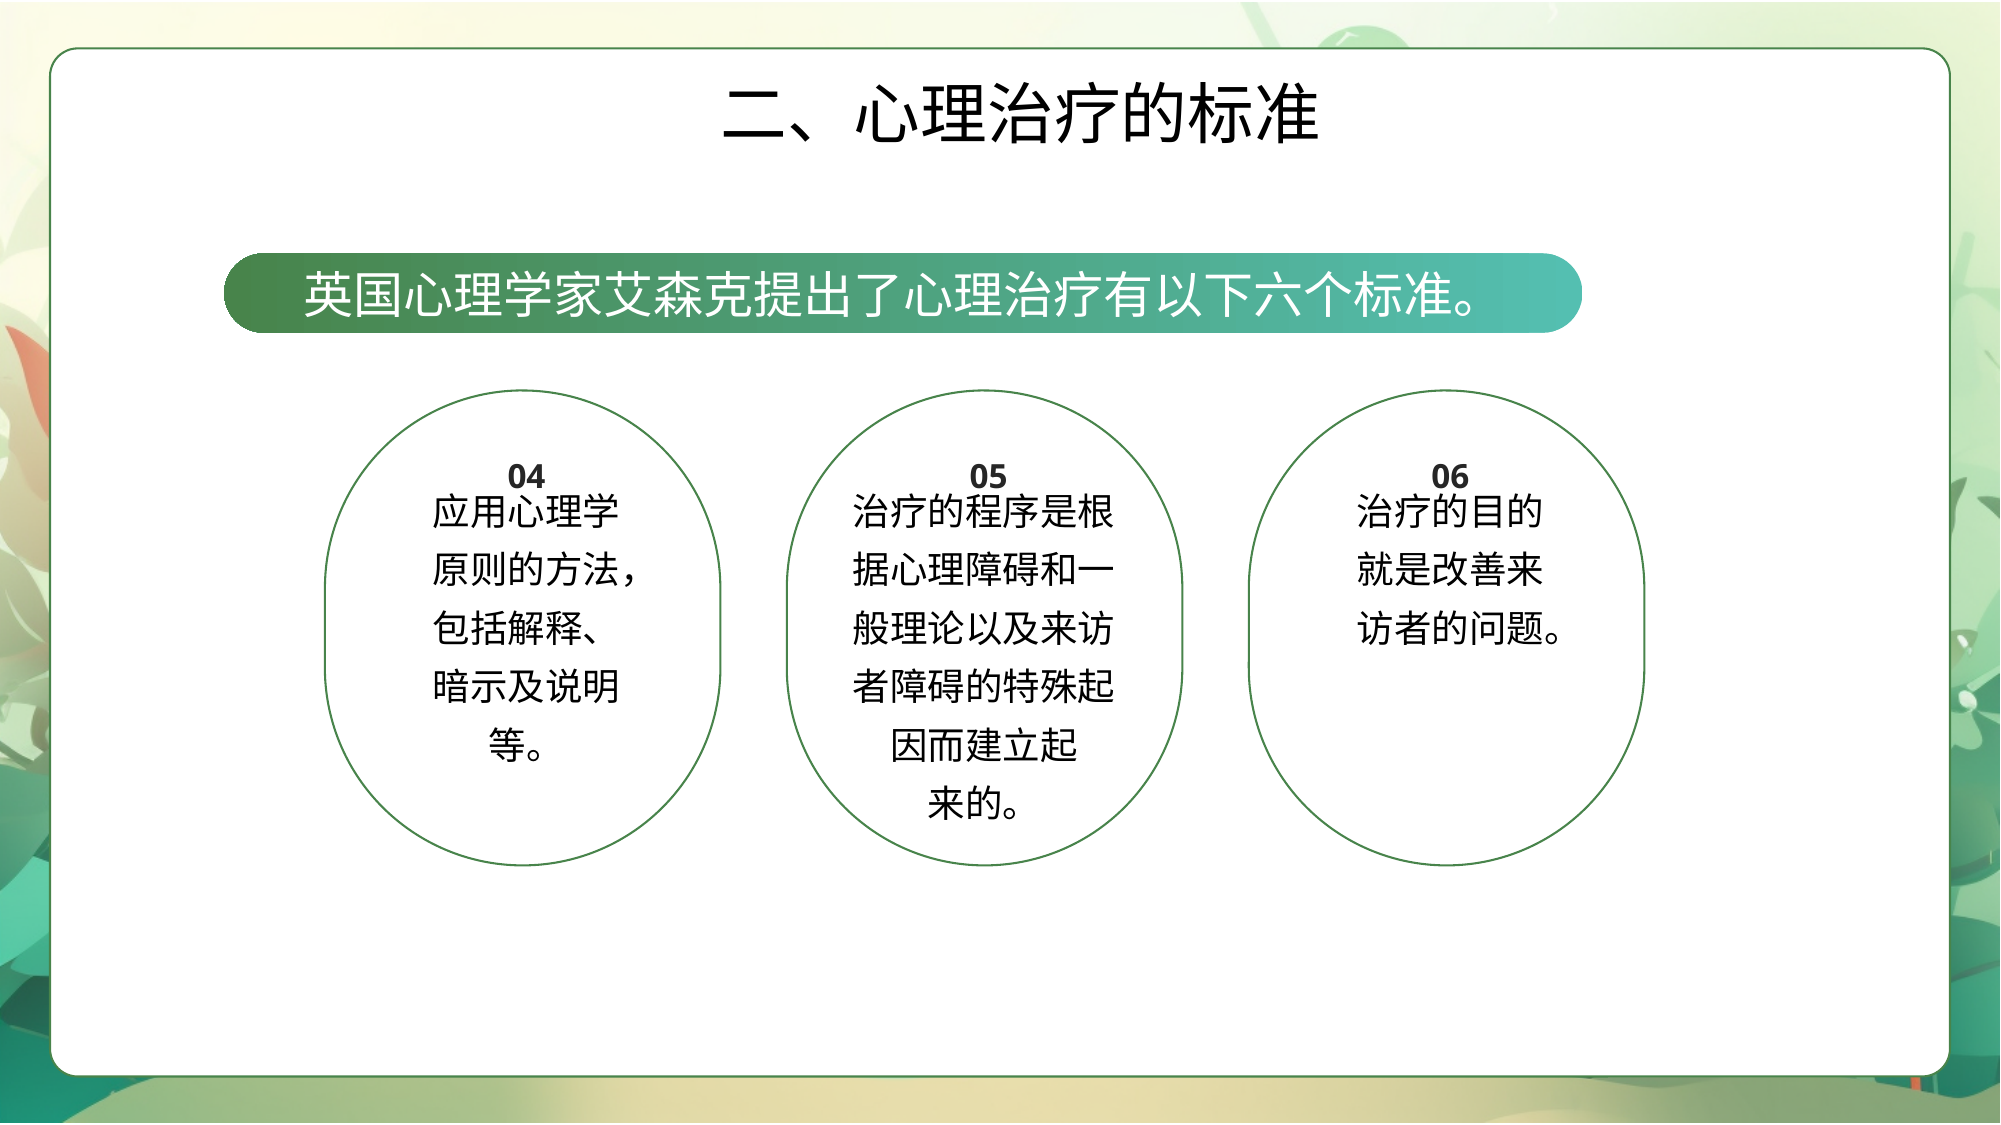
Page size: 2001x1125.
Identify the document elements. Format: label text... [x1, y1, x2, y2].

text_box 二、心理治疗的标准 [459, 64, 1583, 160]
picture [0, 2, 2000, 1123]
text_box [324, 390, 721, 866]
text_box 英国心理学家艾森克提出了心理治疗有以下六个标准。 [223, 252, 1584, 334]
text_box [1248, 390, 1645, 866]
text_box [786, 390, 1183, 866]
